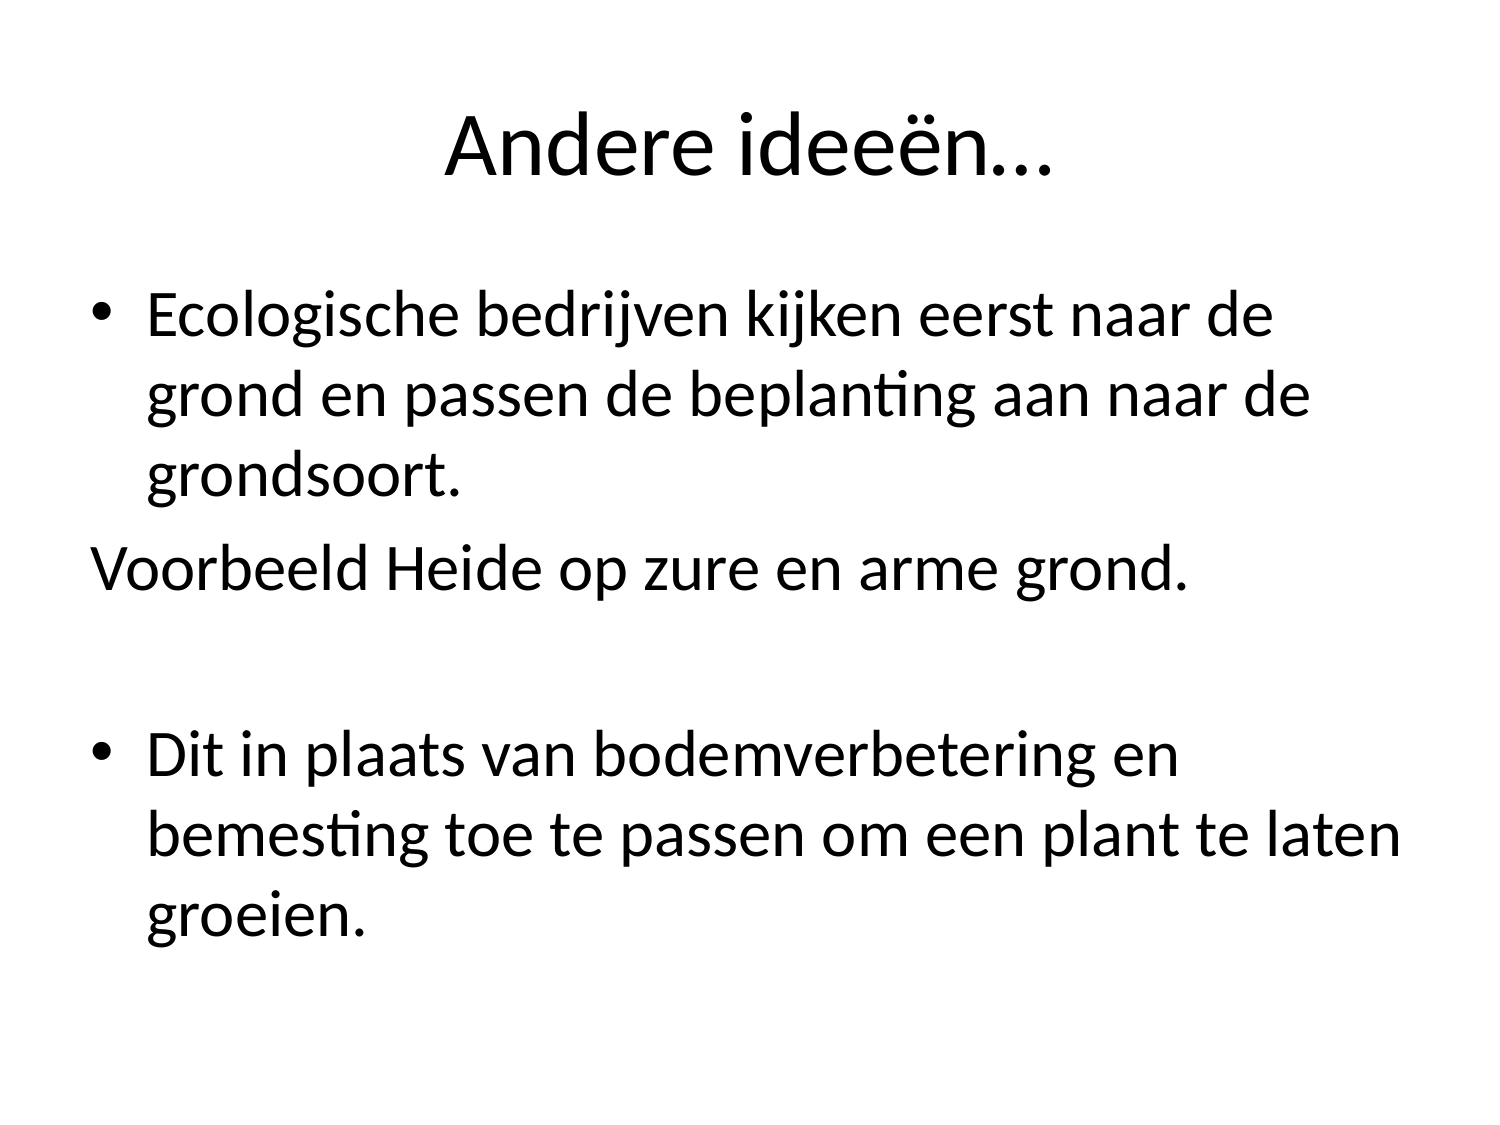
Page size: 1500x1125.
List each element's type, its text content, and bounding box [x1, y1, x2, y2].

title Andere ideeën… [75, 45, 1425, 233]
list Ecologische bedrijven kijken eerst naar de grond en passen de beplanting aan naar de grondsoort. Voorbeeld Heide op zure en arme grond. Dit in plaats van bodemverbetering en bemesting toe te passen om een plant te laten groeien. [75, 262, 1425, 1005]
